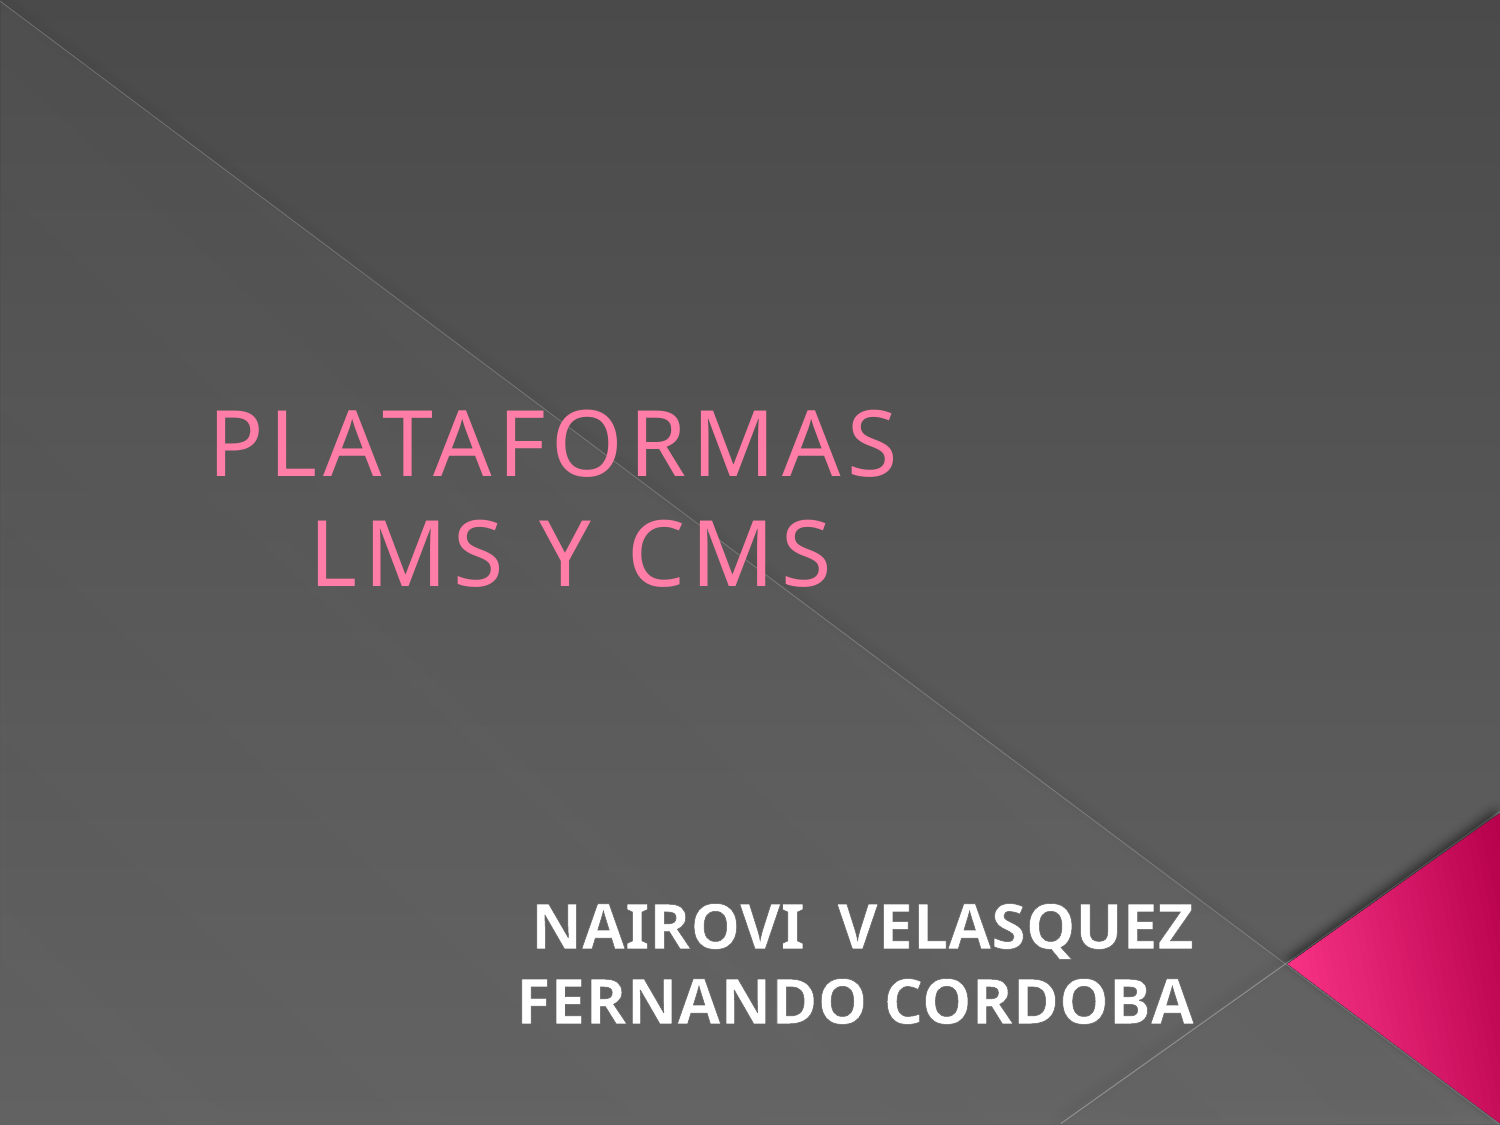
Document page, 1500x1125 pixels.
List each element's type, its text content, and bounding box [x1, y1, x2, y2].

title PLATAFORMAS LMS Y CMS [0, 234, 1063, 612]
subtitle NAIROVI VELASQUEZ FERNANDO CORDOBA [152, 878, 1216, 1090]
